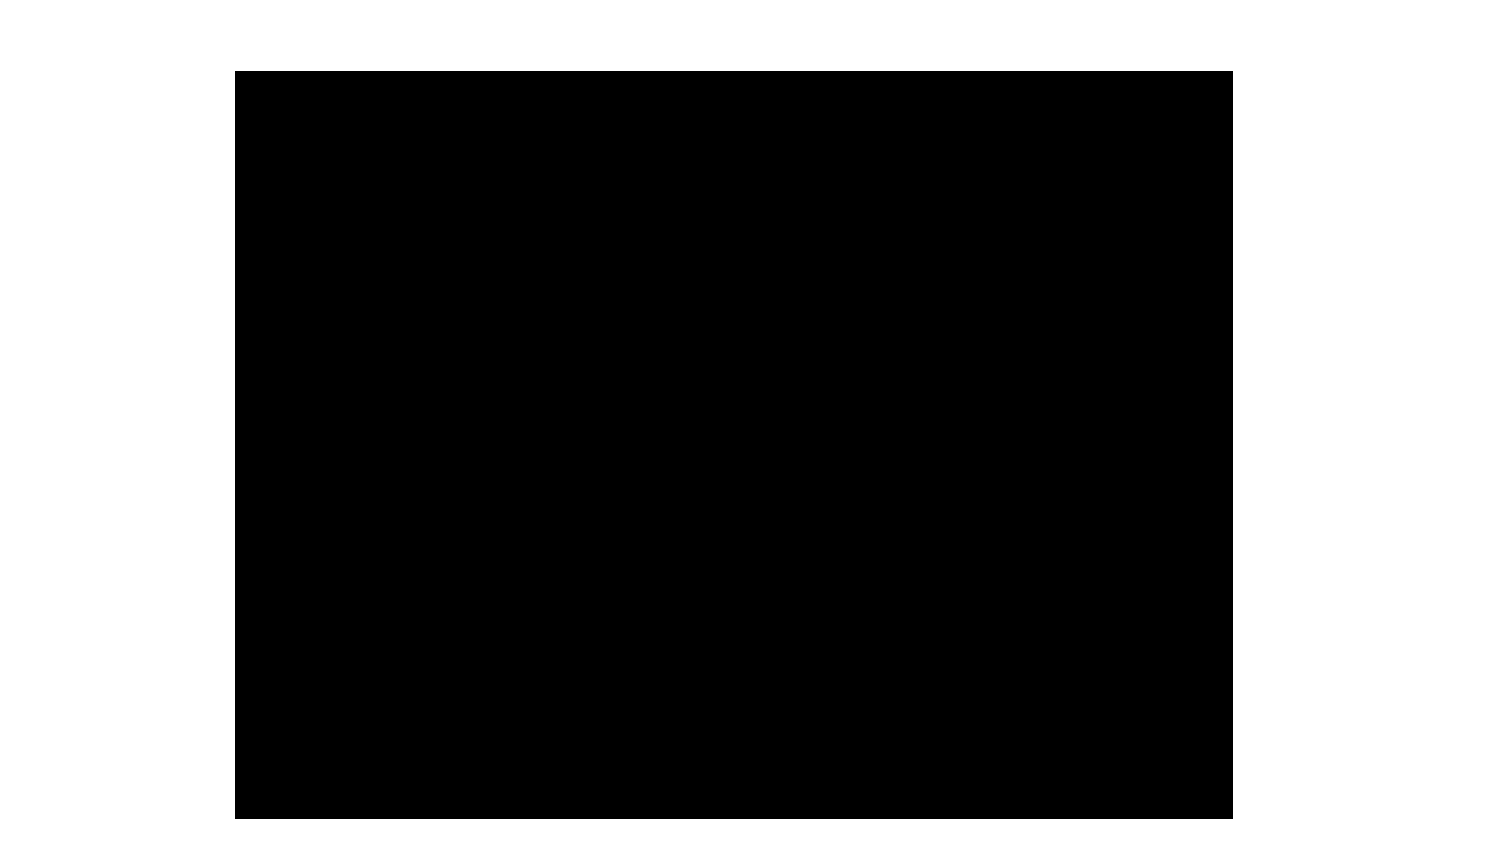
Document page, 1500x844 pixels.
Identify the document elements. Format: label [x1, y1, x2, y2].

text_box [234, 70, 1234, 820]
text_box [204, 12, 1296, 832]
